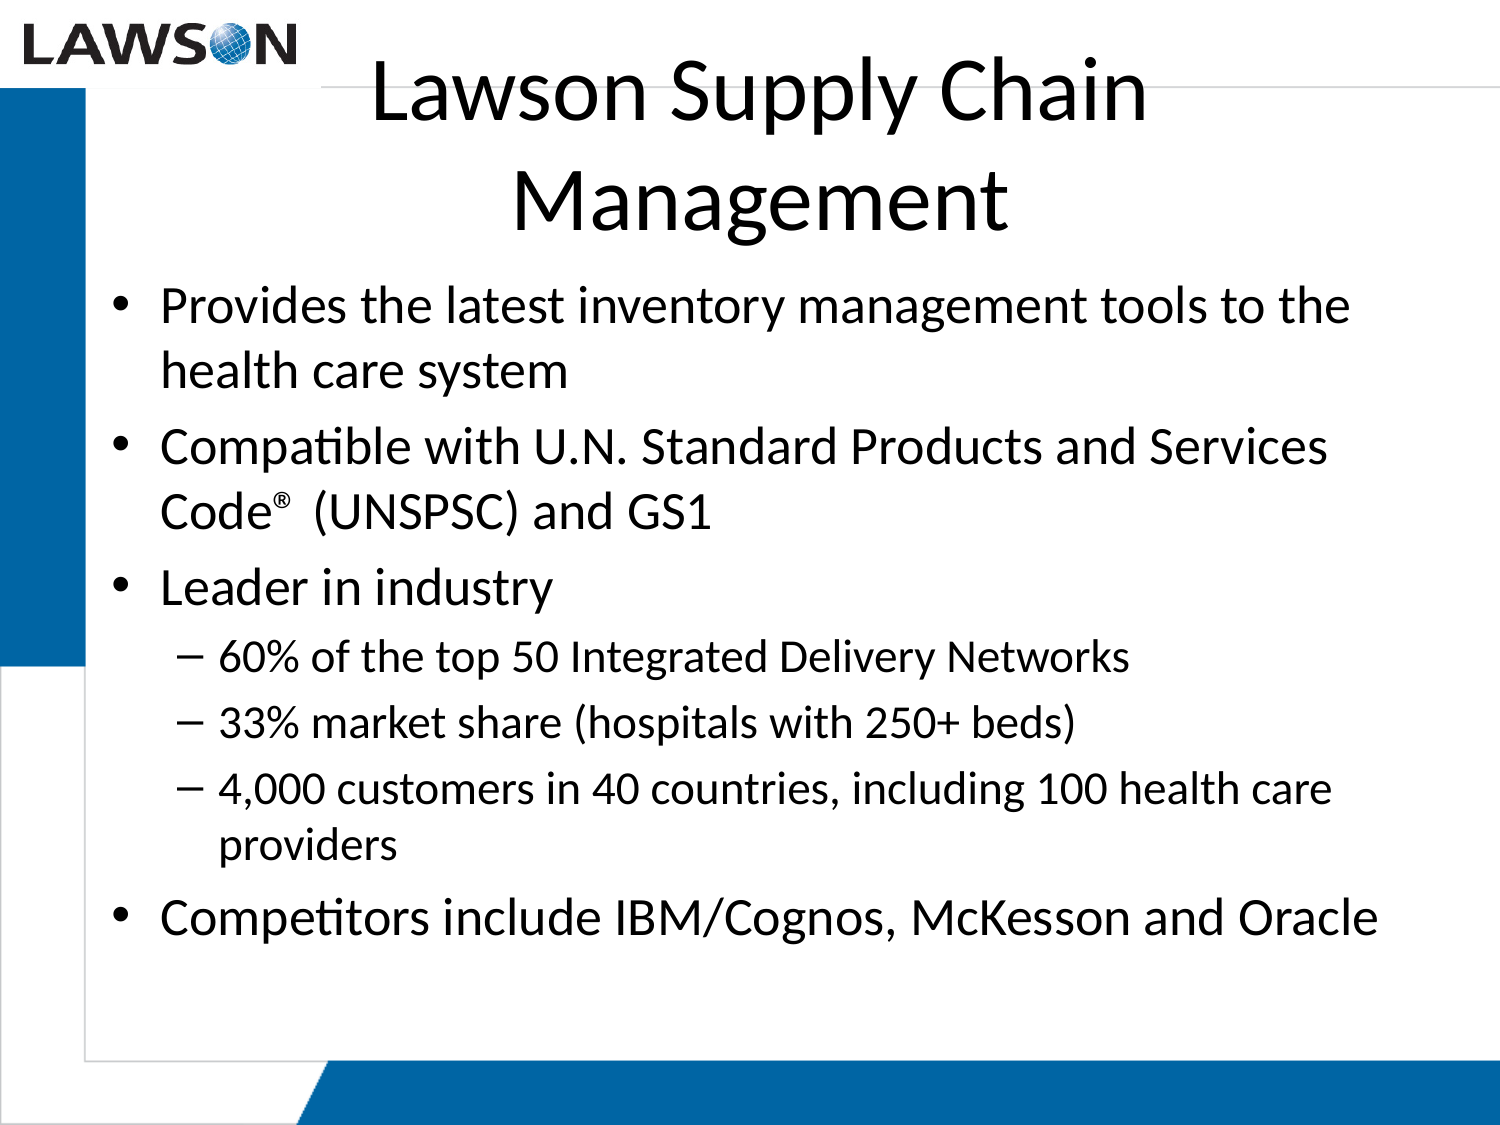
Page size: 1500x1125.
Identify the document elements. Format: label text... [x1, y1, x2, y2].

list Provides the latest inventory management tools to the health care system Compatible with U.N. Standard Products and Services Code® (UNSPSC) and GS1 Leader in industry 60% of the top 50 Integrated Delivery Networks 33% market share (hospitals with 250+ beds) 4,000 customers in 40 countries, including 100 health care providers Competitors include IBM/Cognos, McKesson and Oracle [96, 262, 1425, 1005]
picture [0, 0, 1500, 1125]
title Lawson Supply Chain Management [96, 45, 1425, 233]
